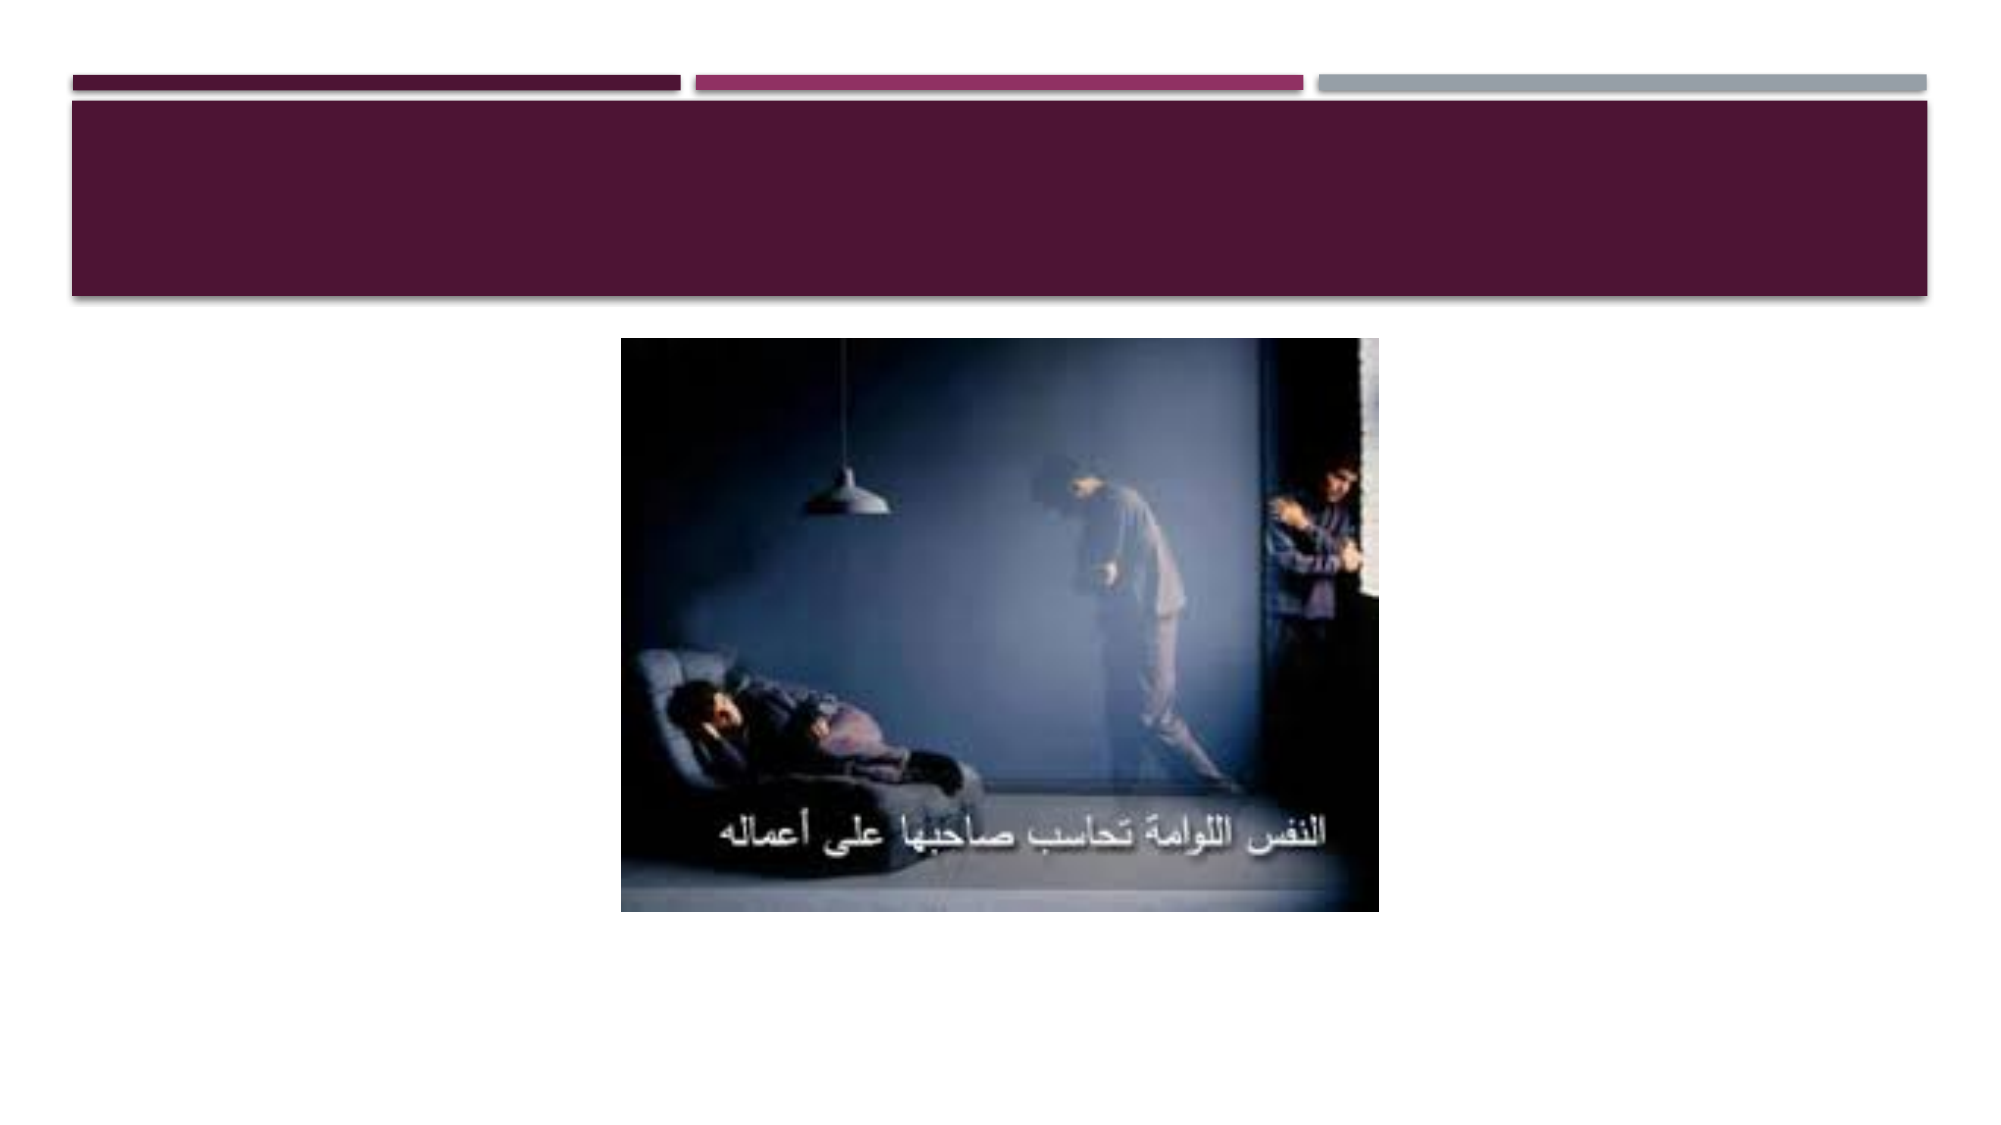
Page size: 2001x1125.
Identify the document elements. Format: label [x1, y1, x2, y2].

list [620, 337, 1380, 912]
